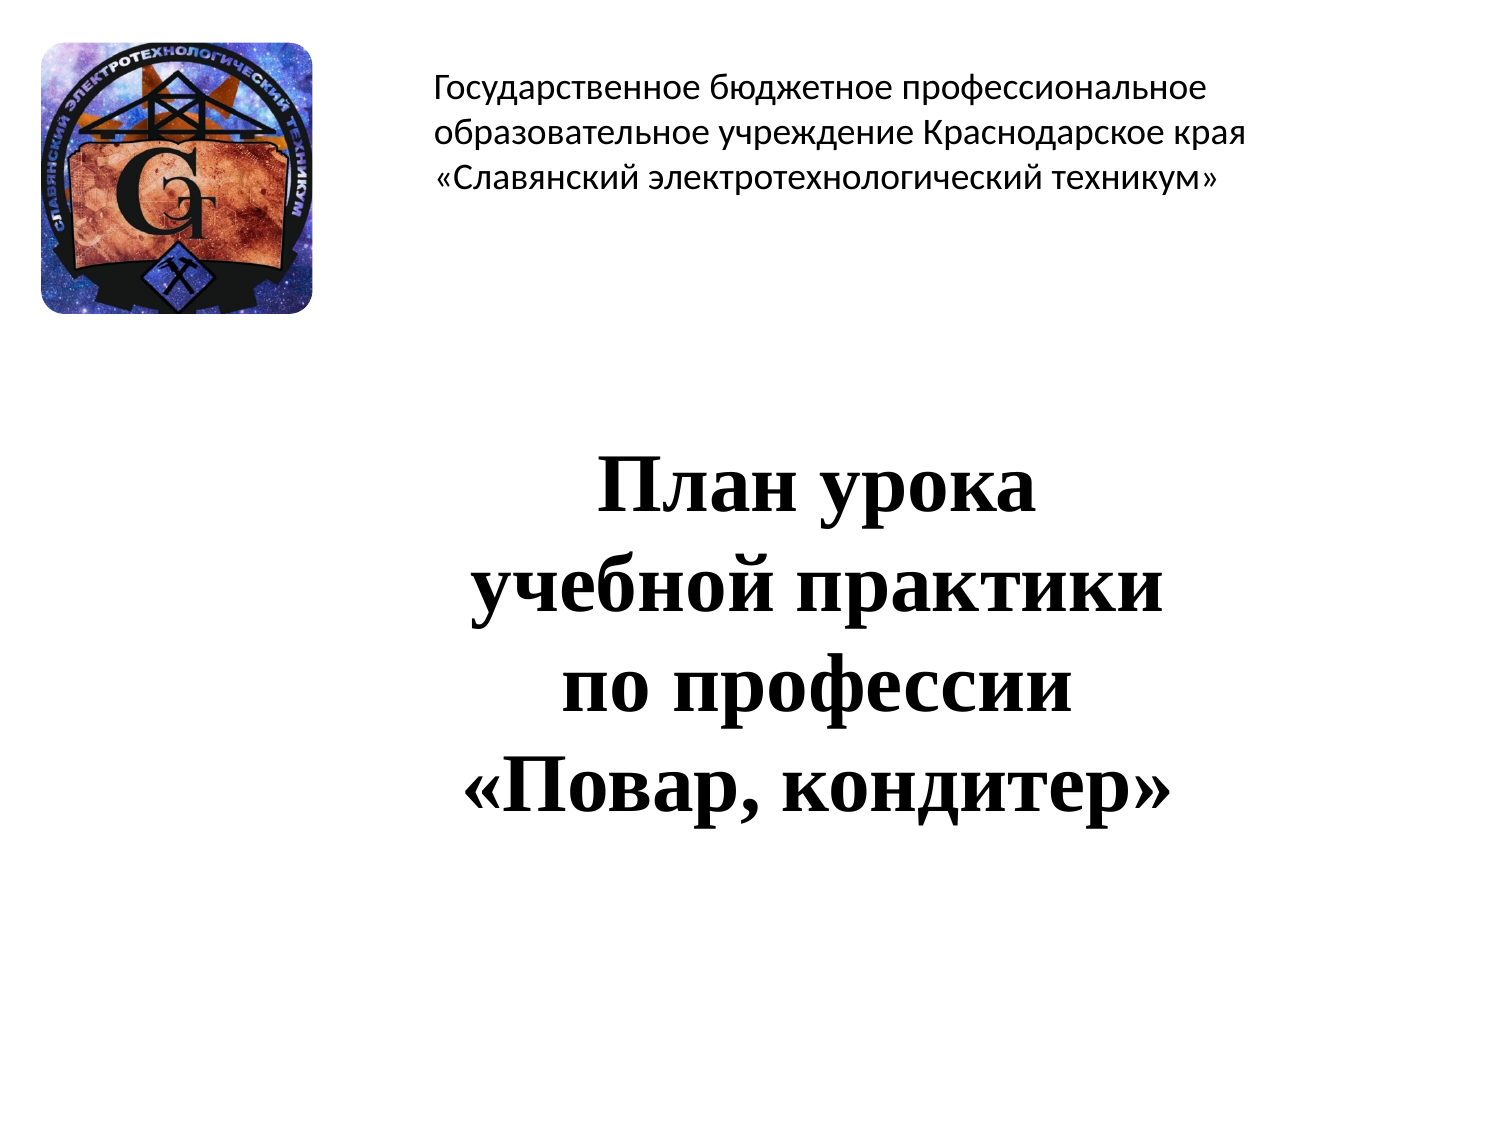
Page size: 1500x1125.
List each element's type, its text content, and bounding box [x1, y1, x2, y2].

text_box План урока учебной практики по профессии «Повар, кондитер» [442, 420, 1193, 836]
picture [40, 42, 313, 315]
text_box Государственное бюджетное профессиональное образовательное учреждение Краснодарское края «Славянский электротехнологический техникум» [419, 54, 1376, 205]
